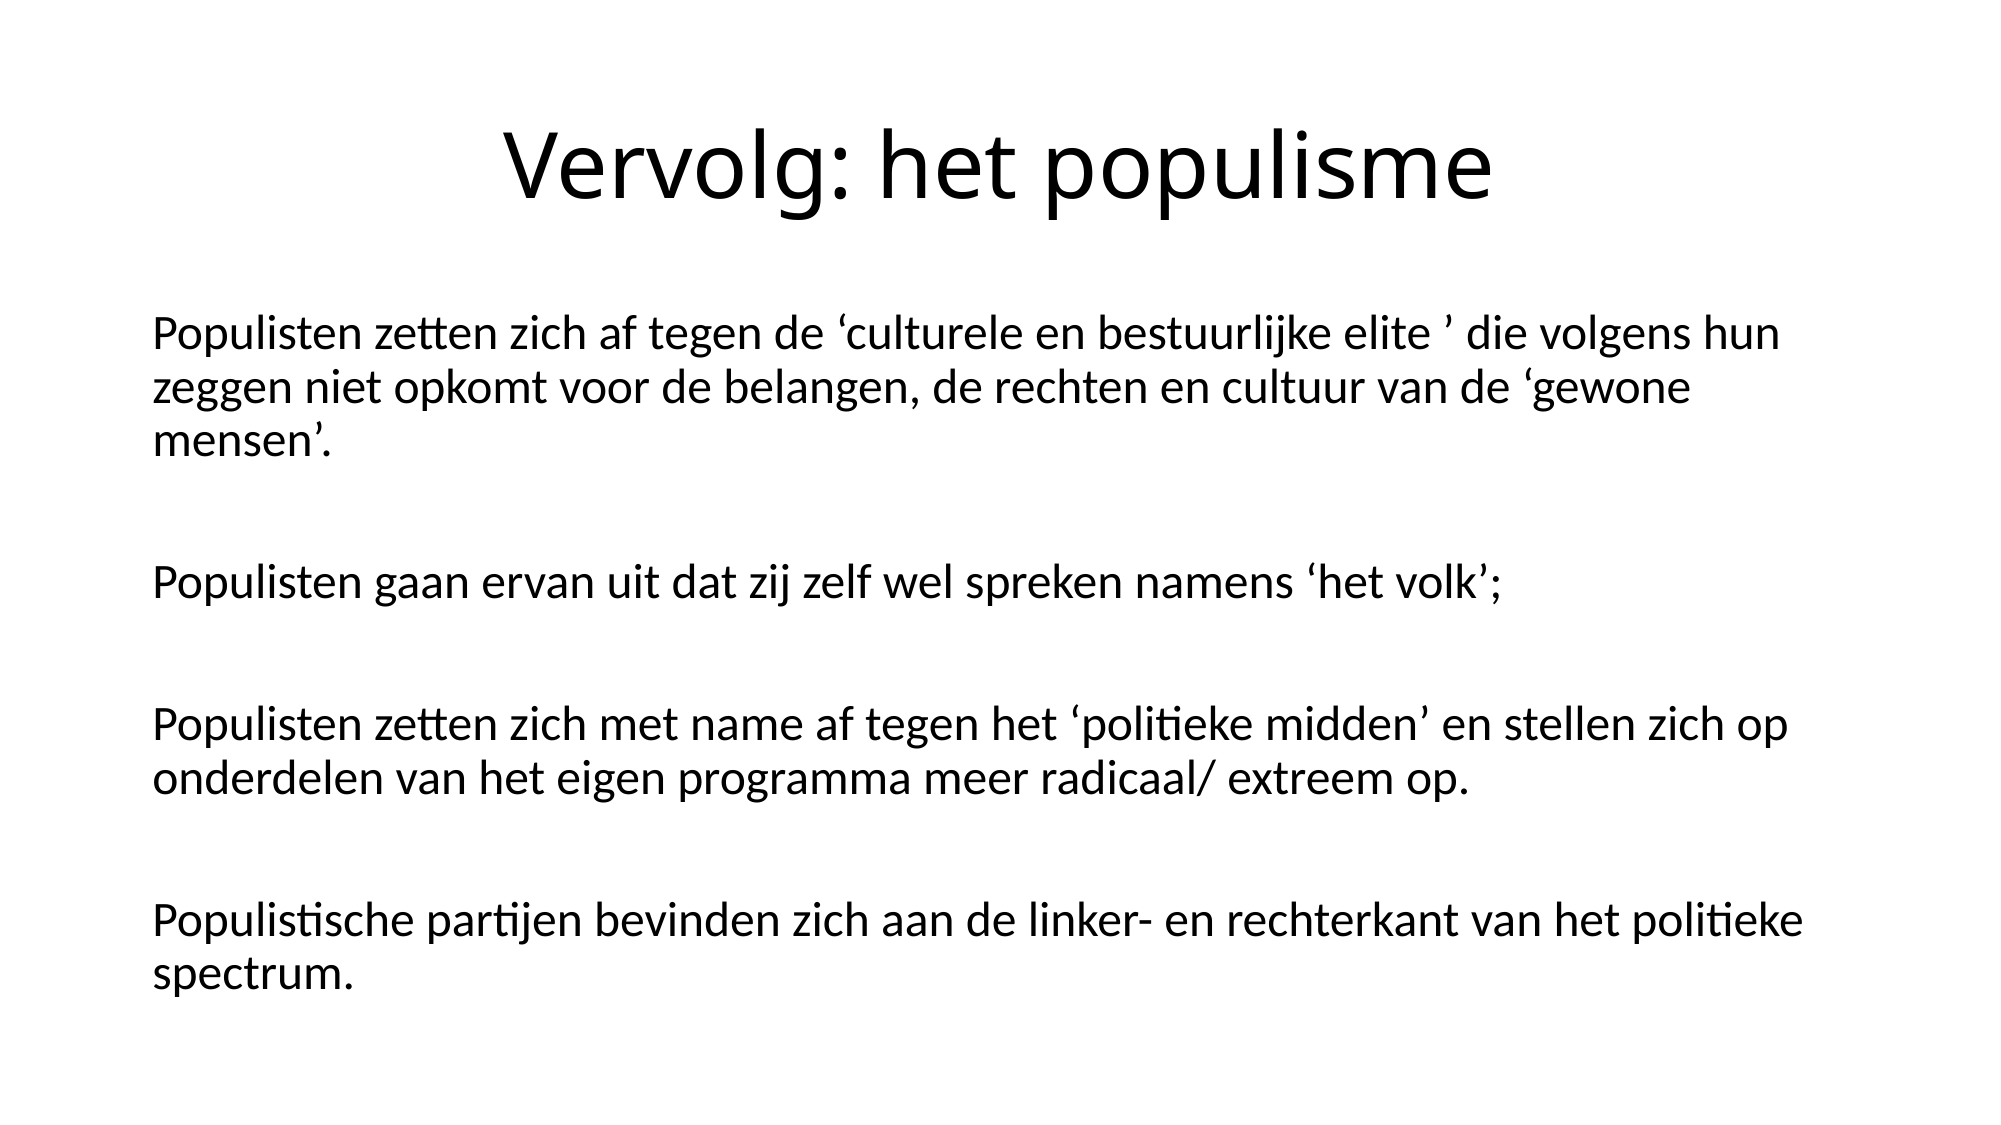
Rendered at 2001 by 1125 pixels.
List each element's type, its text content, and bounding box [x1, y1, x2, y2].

list Populisten zetten zich af tegen de ‘culturele en bestuurlijke elite ’ die volgens hun zeggen niet opkomt voor de belangen, de rechten en cultuur van de ‘gewone mensen’. Populisten gaan ervan uit dat zij zelf wel spreken namens ‘het volk’; Populisten zetten zich met name af tegen het ‘politieke midden’ en stellen zich op onderdelen van het eigen programma meer radicaal/ extreem op. Populistische partijen bevinden zich aan de linker- en rechterkant van het politieke spectrum. [137, 299, 1863, 1014]
title Vervolg: het populisme [137, 59, 1863, 278]
